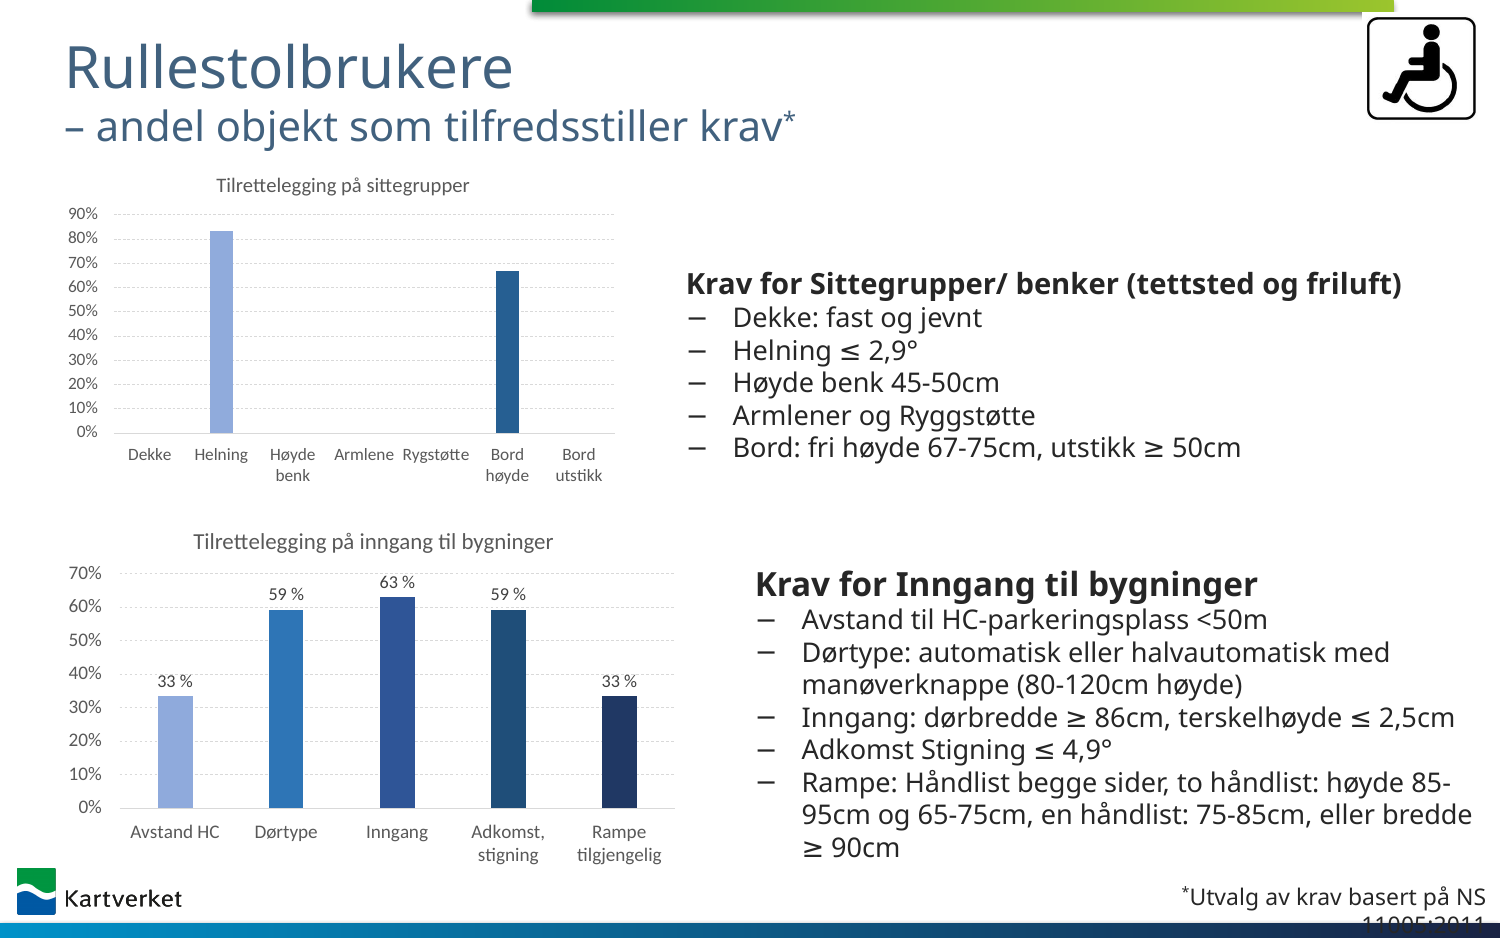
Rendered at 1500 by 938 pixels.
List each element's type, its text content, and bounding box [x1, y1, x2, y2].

text_box *Utvalg av krav basert på NS 11005:2011 [1068, 873, 1500, 938]
picture [62, 166, 625, 492]
picture [62, 520, 686, 874]
text_box Krav for Inngang til bygninger Avstand til HC-parkeringsplass <50m Dørtype: automatisk eller halvautomatisk med manøverknappe (80-120cm høyde) Inngang: dørbredde ≥ 86cm, terskelhøyde ≤ 2,5cm Adkomst Stigning ≤ 4,9° Rampe: Håndlist begge sider, to håndlist: høyde 85-95cm og 65-75cm, en håndlist: 75-85cm, eller bredde ≥ 90cm [740, 555, 1491, 870]
text_box Krav for Sittegrupper/ benker (tettsted og friluft) Dekke: fast og jevnt Helning ≤ 2,9° Høyde benk 45-50cm Armlener og Ryggstøtte Bord: fri høyde 67-75cm, utstikk ≥ 50cm [670, 258, 1418, 471]
text_box Rullestolbrukere – andel objekt som tilfredsstiller krav* [49, 25, 1431, 158]
picture [1362, 12, 1481, 126]
